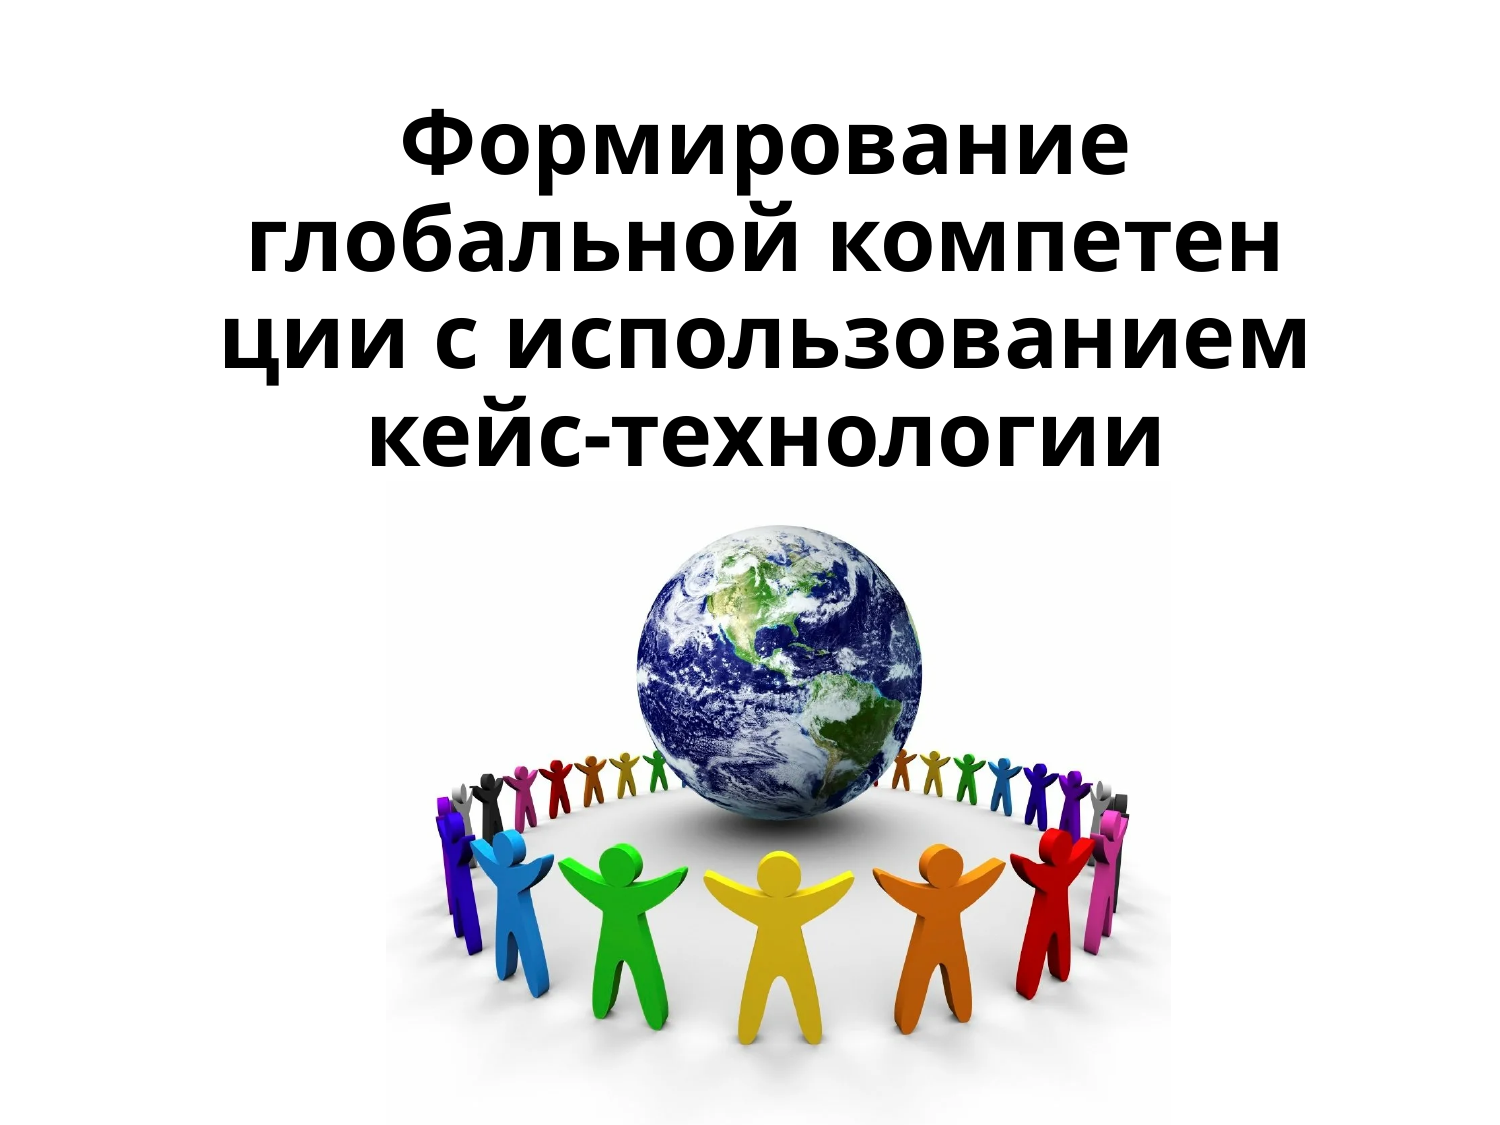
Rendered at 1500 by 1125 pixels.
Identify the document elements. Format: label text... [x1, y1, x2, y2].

title Формирование глобальной компетенции с использованием кейс-технологии [203, 82, 1329, 493]
picture [386, 481, 1171, 1125]
